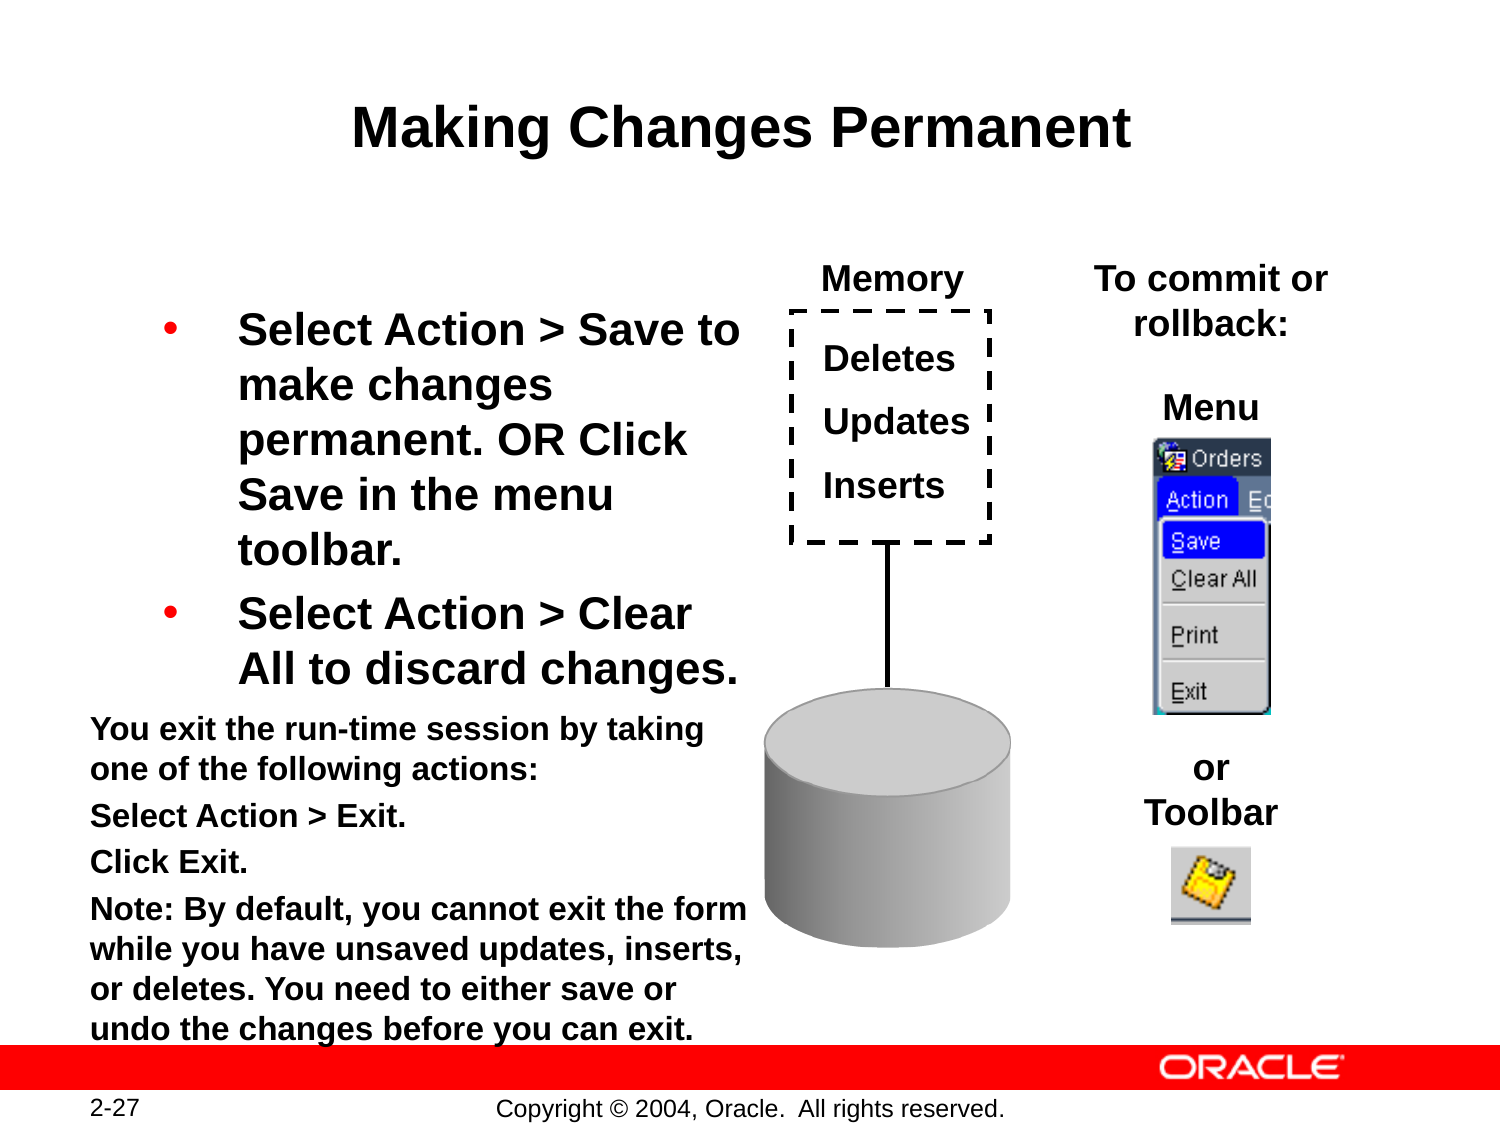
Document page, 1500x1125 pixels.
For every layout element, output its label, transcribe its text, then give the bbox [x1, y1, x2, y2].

text_box [791, 311, 990, 543]
text_box You exit the run-time session by taking one of the following actions: Select Action > Exit. Click Exit. Note: By default, you cannot exit the form while you have unsaved updates, inserts, or deletes. You need to either save or undo the changes before you can exit. [75, 699, 775, 1101]
picture [1151, 437, 1271, 716]
picture [1171, 845, 1252, 926]
picture [763, 687, 1011, 949]
title Making Changes Permanent [149, 87, 1351, 232]
text_box To commit or rollback: [1078, 246, 1344, 352]
text_box Deletes Updates Inserts [807, 325, 986, 514]
list Select Action > Save to make changes permanent. OR Click Save in the menu toolbar. Select Action > Clear All to discard changes. [141, 297, 751, 699]
text_box or Toolbar [1128, 735, 1294, 841]
text_box Memory [805, 246, 980, 307]
text_box Menu [1147, 374, 1276, 436]
